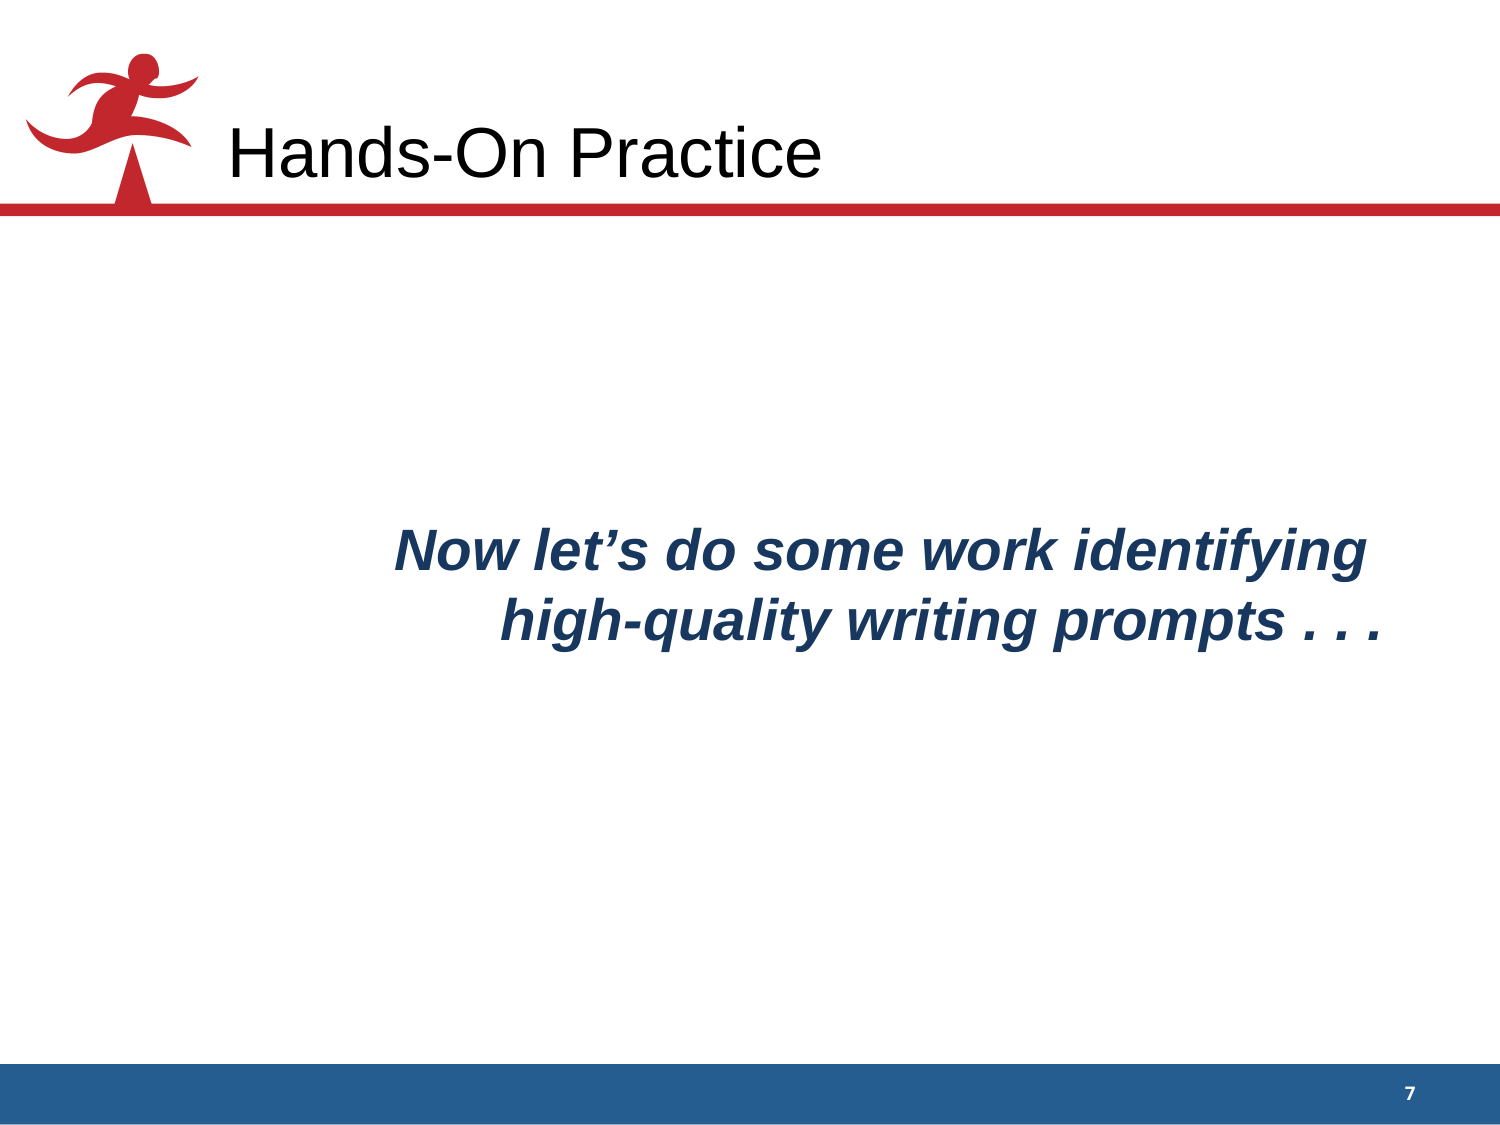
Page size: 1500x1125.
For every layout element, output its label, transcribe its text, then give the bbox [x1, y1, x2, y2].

title Hands-On Practice [212, 50, 1375, 200]
picture [0, 0, 1500, 1125]
list Now let’s do some work identifying high-quality writing prompts . . . [99, 299, 1400, 949]
